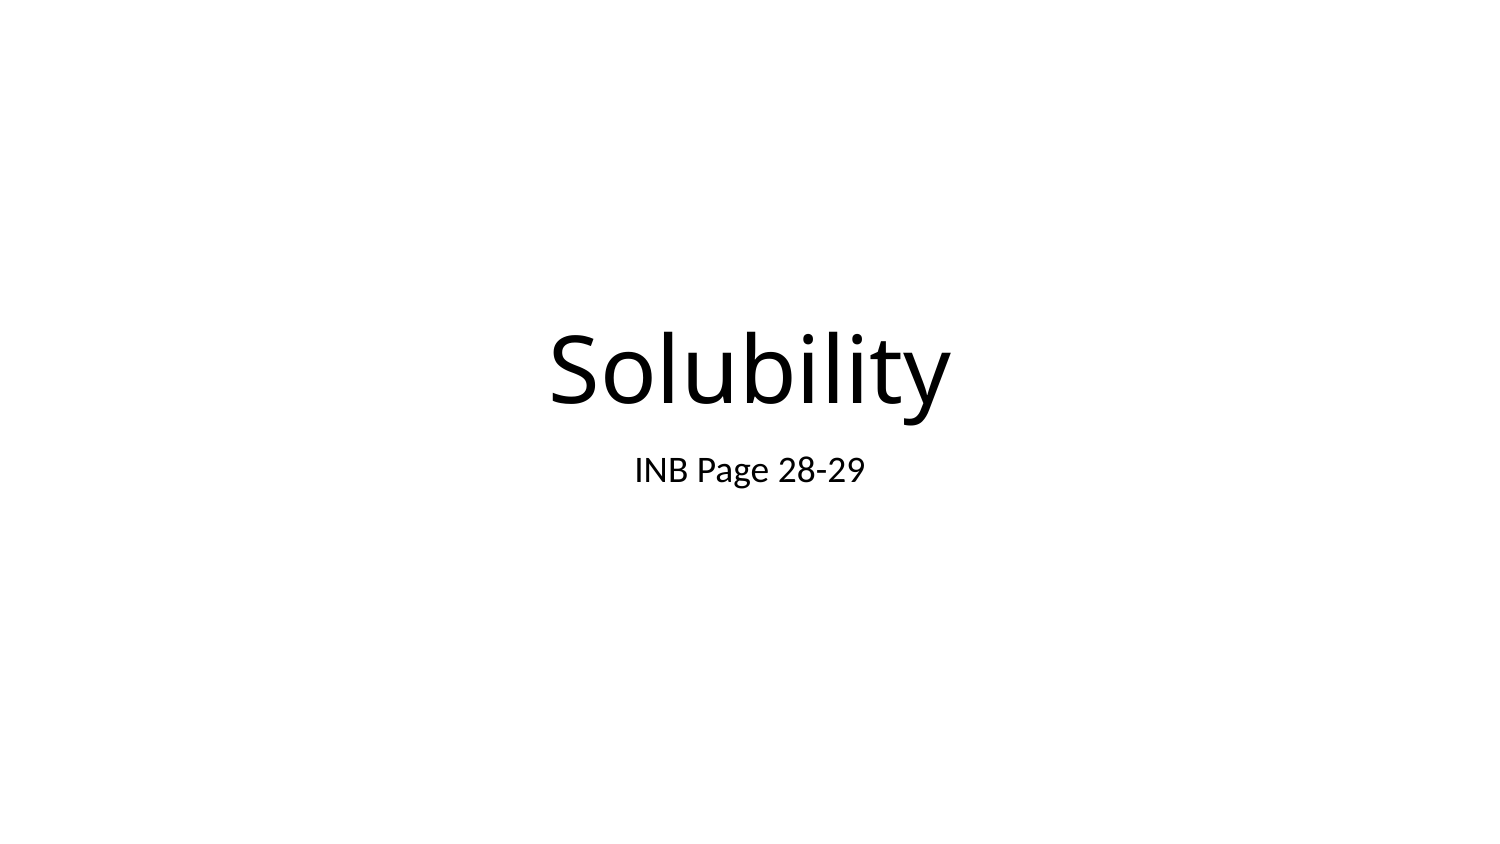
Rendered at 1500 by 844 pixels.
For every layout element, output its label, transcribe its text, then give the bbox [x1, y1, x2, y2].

title Solubility [187, 138, 1313, 432]
subtitle INB Page 28-29 [187, 443, 1313, 647]
